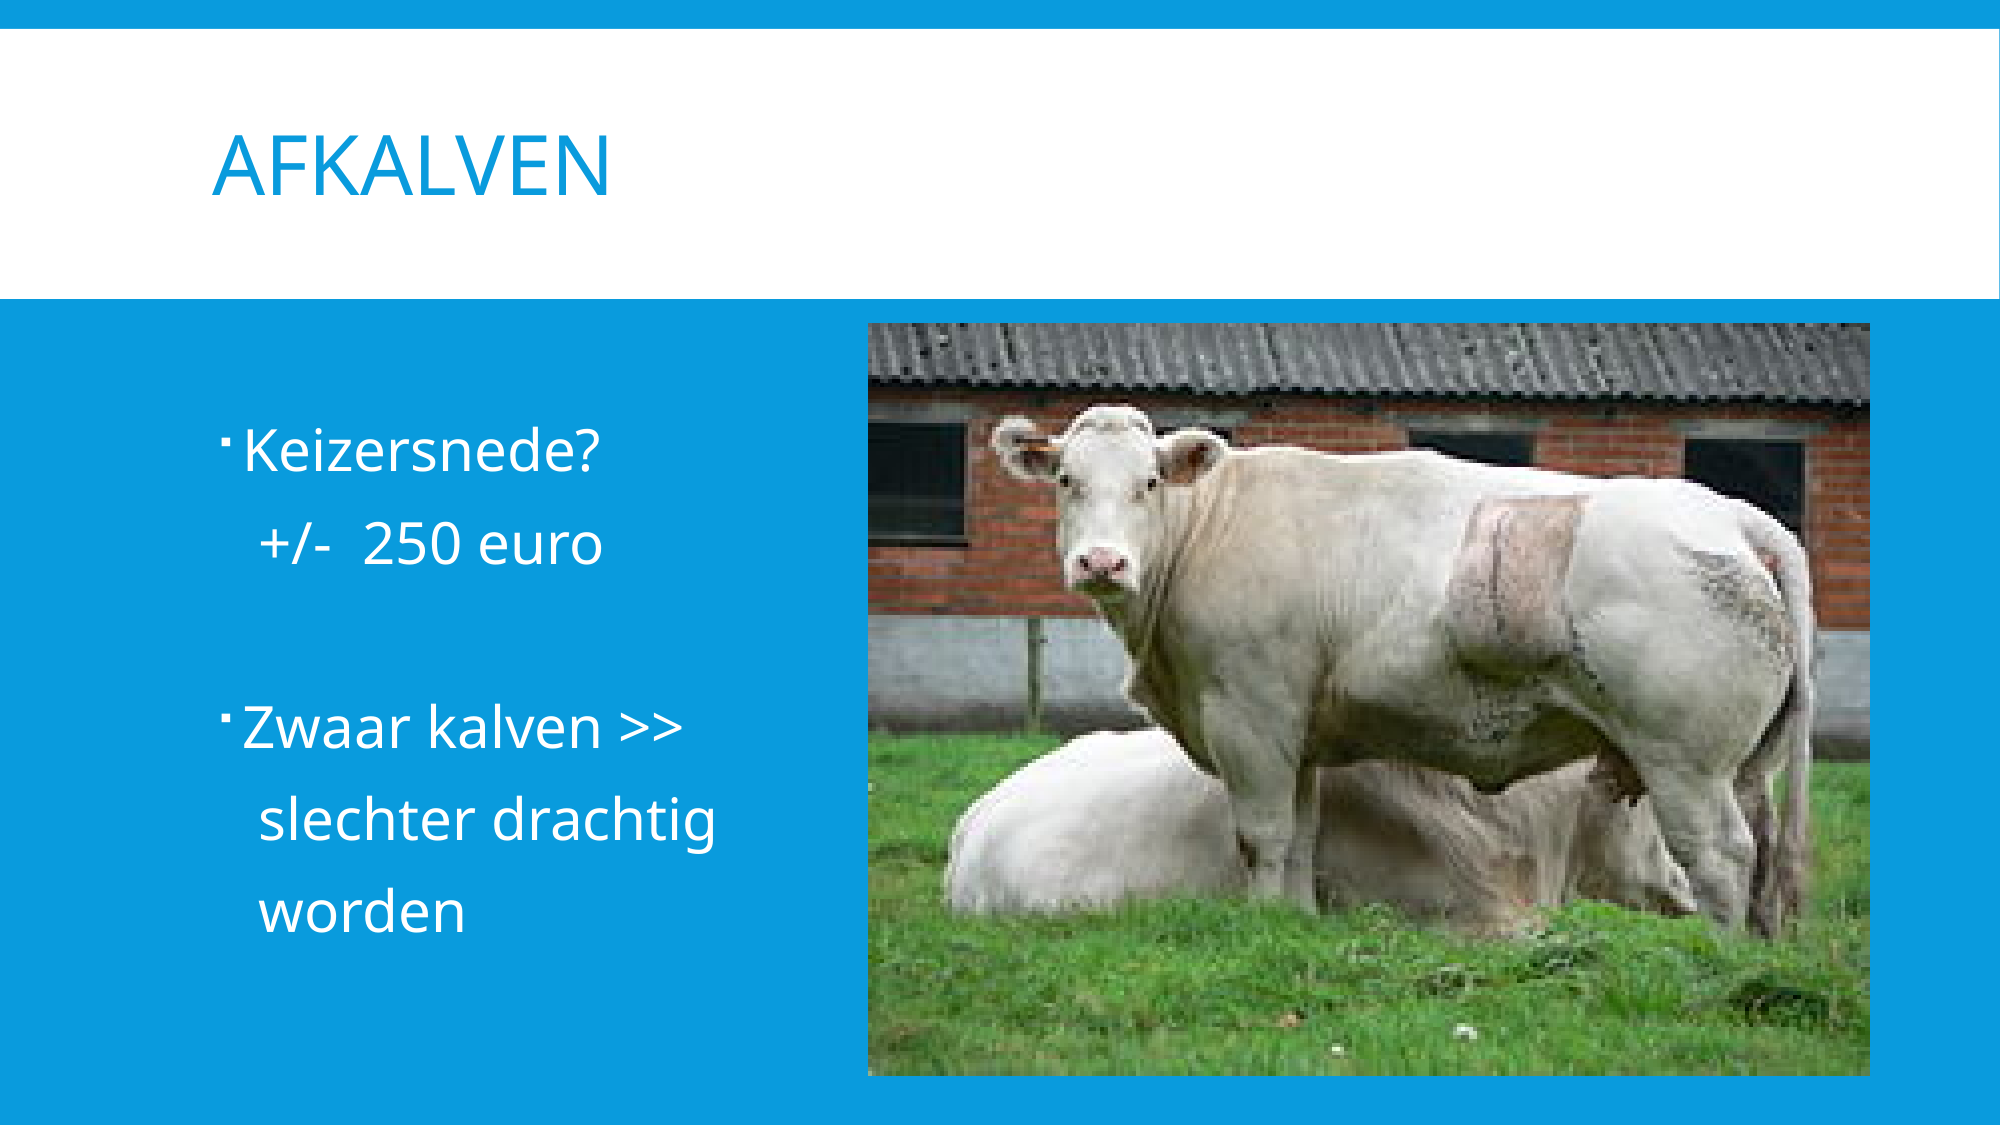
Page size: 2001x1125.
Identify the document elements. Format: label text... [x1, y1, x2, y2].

list Keizersnede? +/- 250 euro Zwaar kalven >> slechter drachtig worden [197, 329, 861, 1020]
title Afkalven [197, 46, 1803, 295]
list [868, 322, 1871, 1077]
